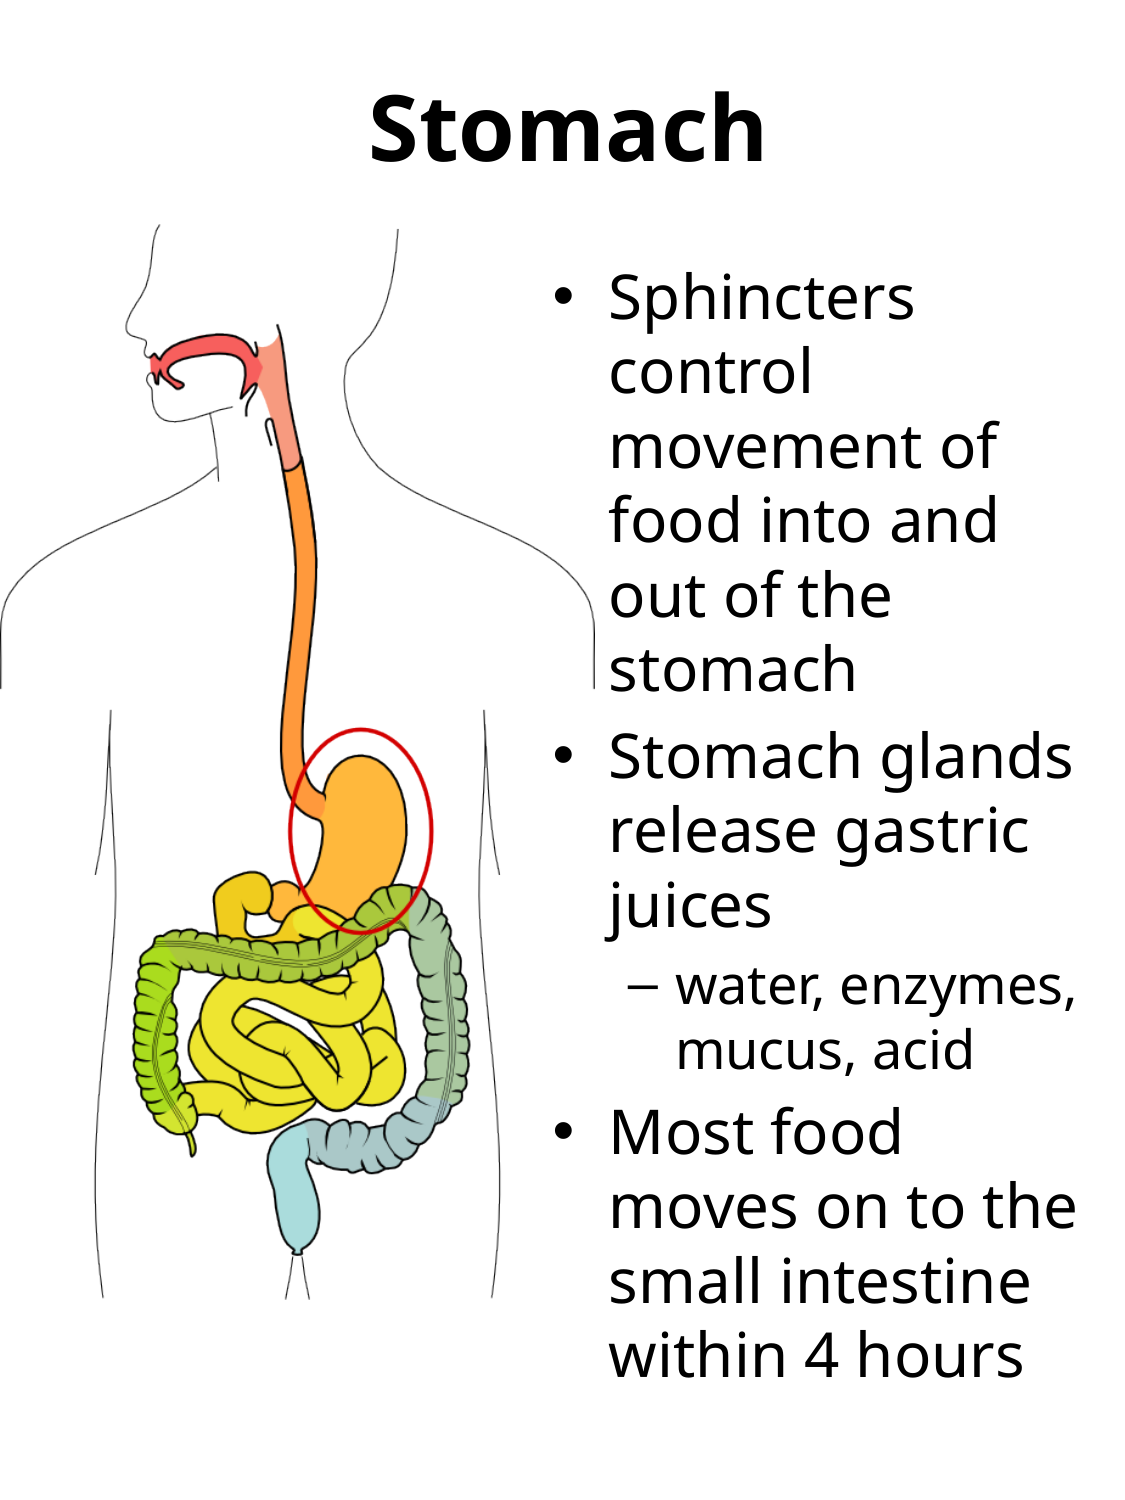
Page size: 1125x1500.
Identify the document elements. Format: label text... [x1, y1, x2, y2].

picture [0, 224, 595, 1300]
list Sphincters control movement of food into and out of the stomach Stomach glands release gastric juices water, enzymes, mucus, acid Most food moves on to the small intestine within 4 hours [537, 249, 1125, 1400]
title Stomach [62, 0, 1075, 249]
